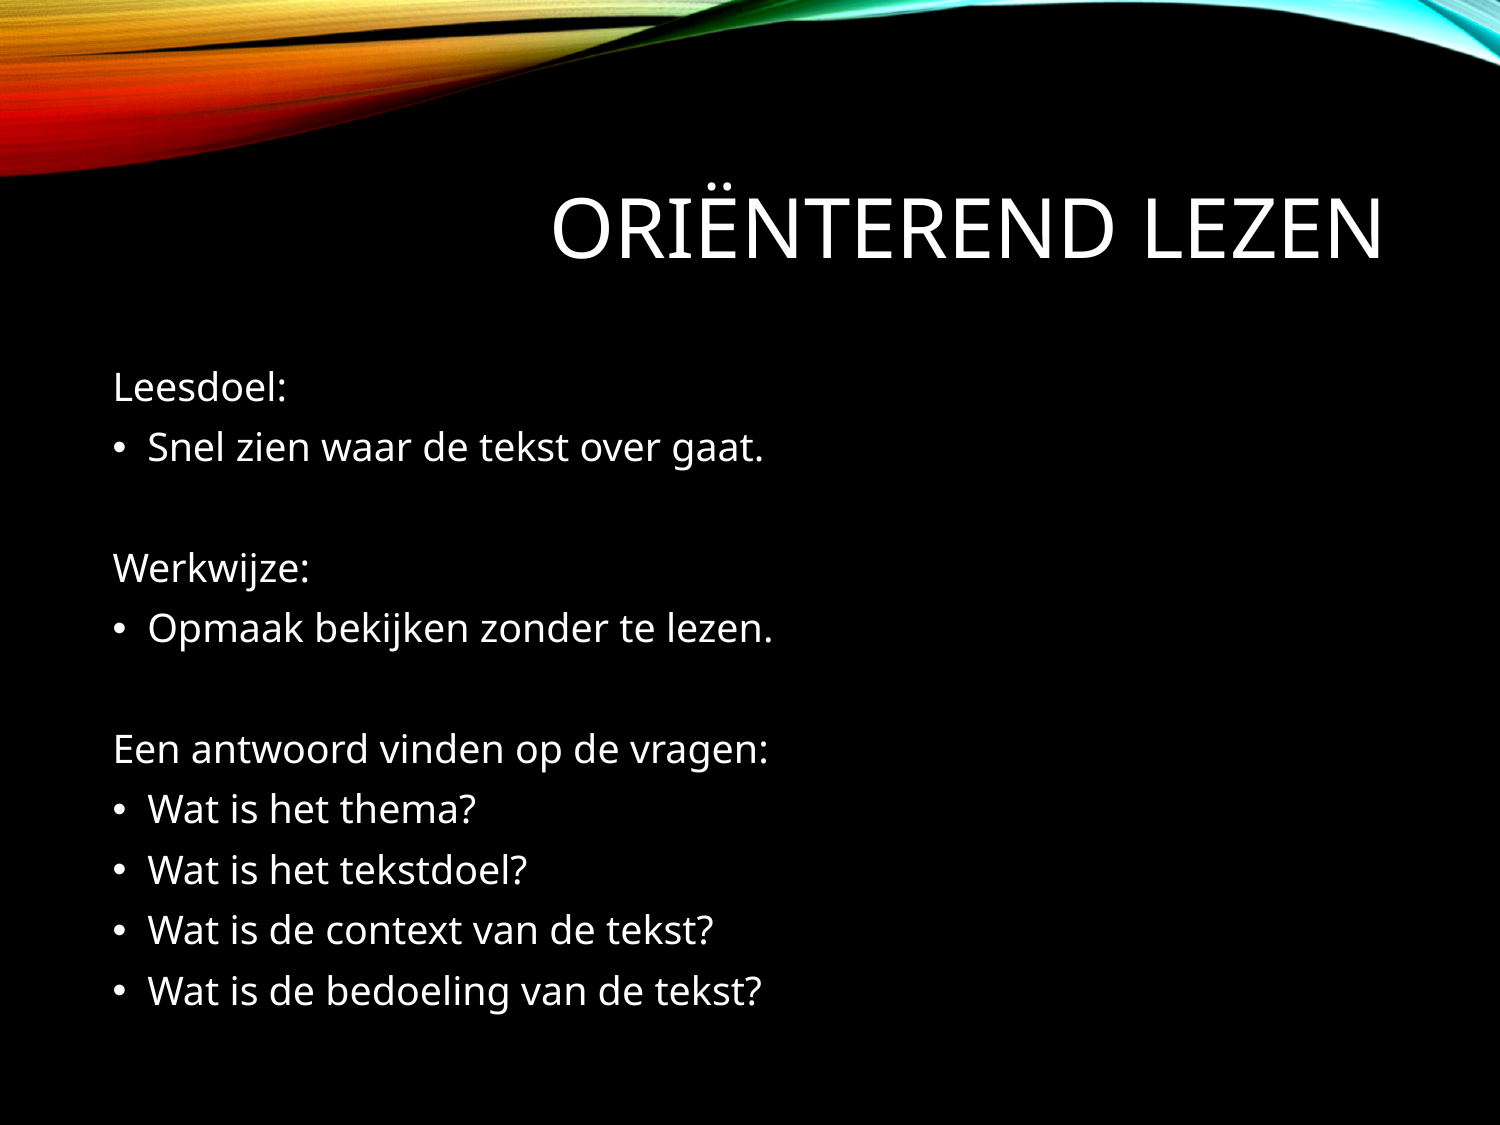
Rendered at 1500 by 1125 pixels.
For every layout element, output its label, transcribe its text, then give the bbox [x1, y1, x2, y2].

list Leesdoel: Snel zien waar de tekst over gaat. Werkwijze: Opmaak bekijken zonder te lezen. Een antwoord vinden op de vragen: Wat is het thema? Wat is het tekstdoel? Wat is de context van de tekst? Wat is de bedoeling van de tekst? [97, 360, 1403, 1028]
picture [0, 0, 1500, 178]
title Oriënterend lezen [356, 125, 1403, 338]
